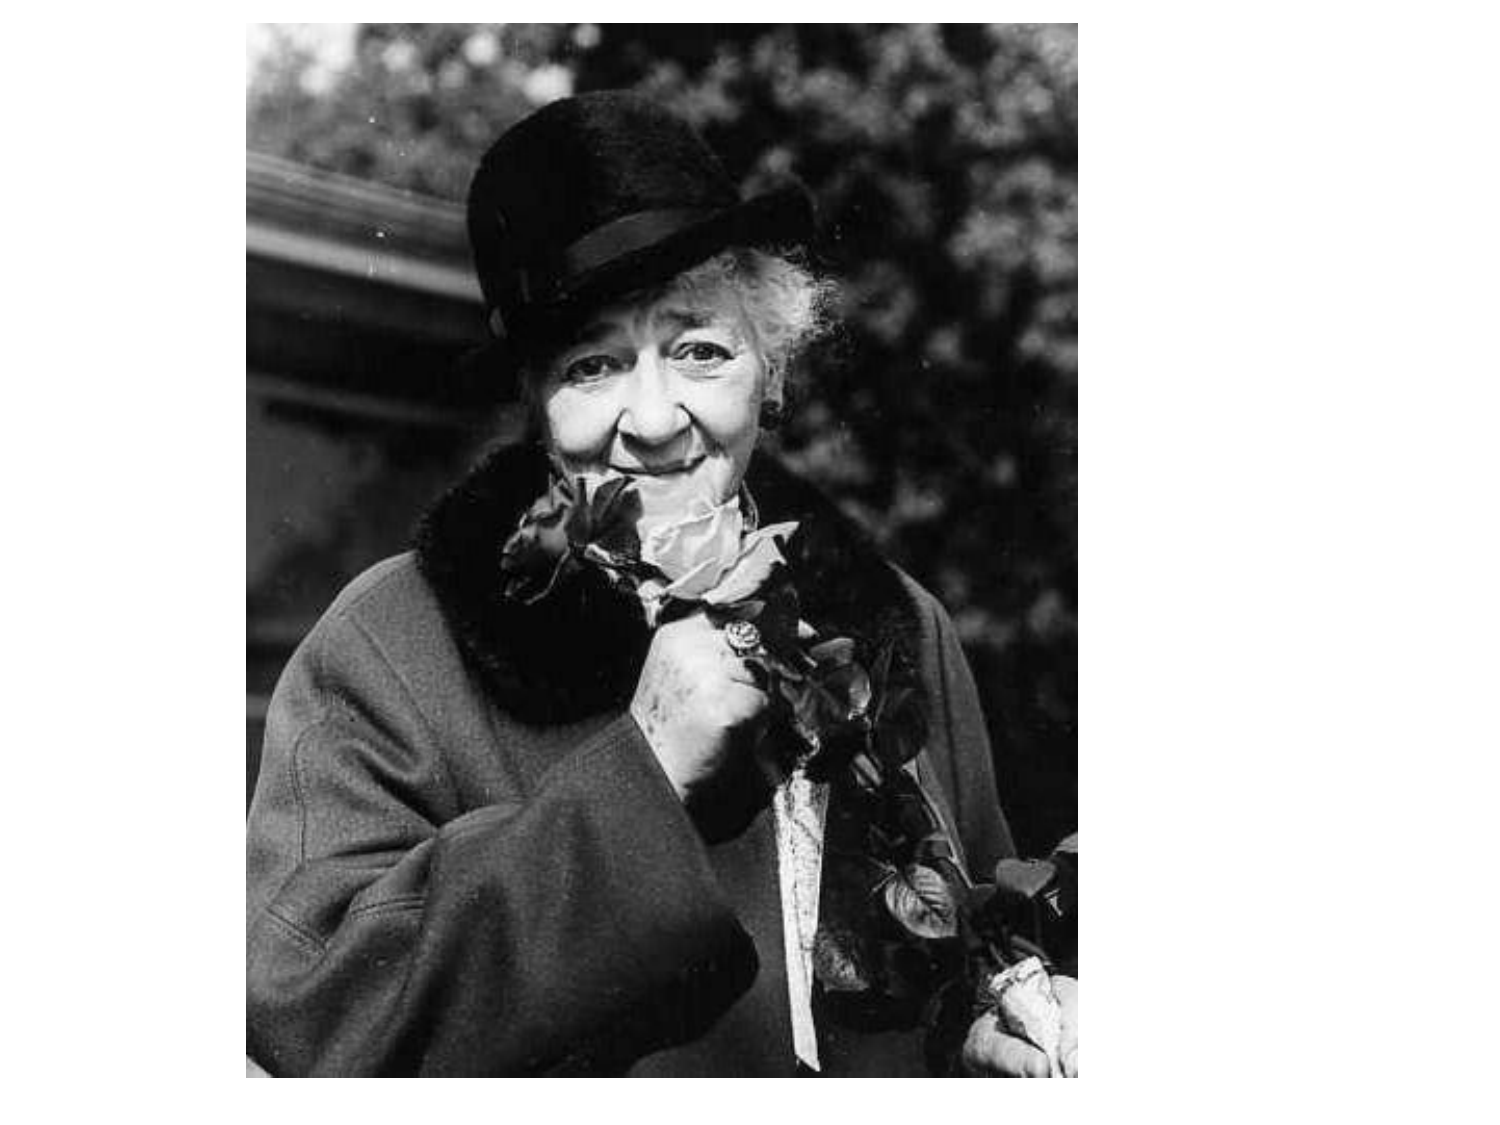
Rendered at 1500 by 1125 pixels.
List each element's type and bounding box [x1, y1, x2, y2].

list [245, 23, 1079, 1079]
